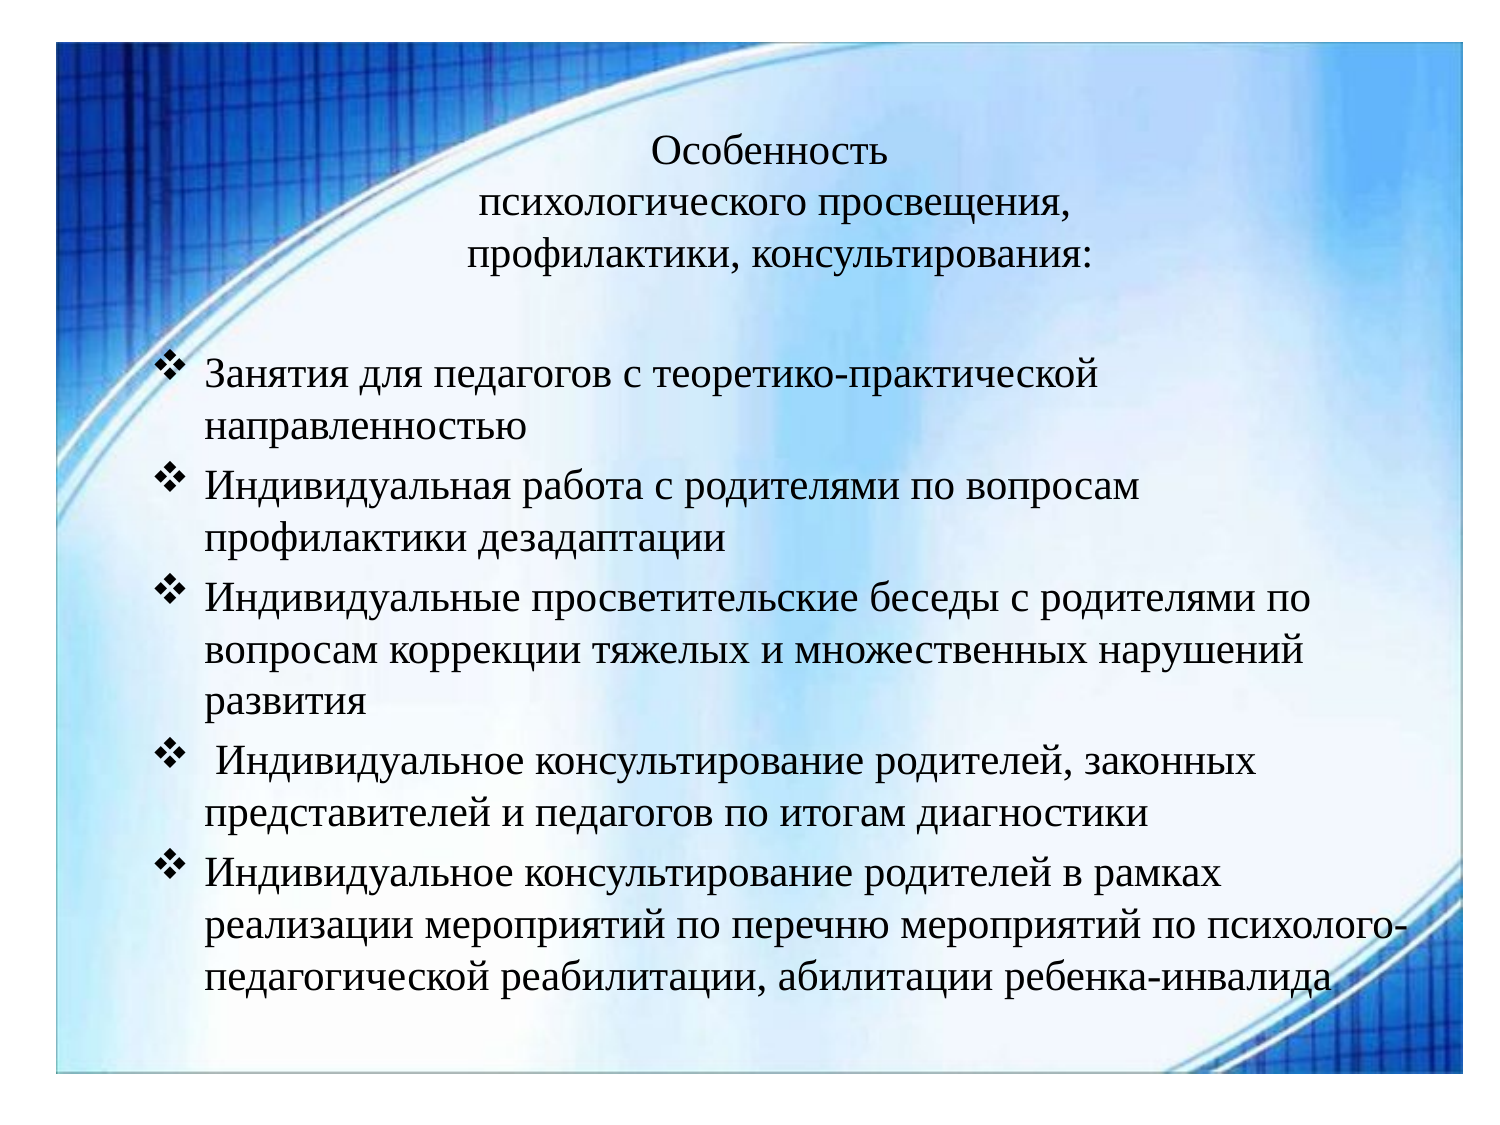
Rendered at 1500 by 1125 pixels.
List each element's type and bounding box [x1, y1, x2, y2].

picture [56, 42, 1463, 1074]
